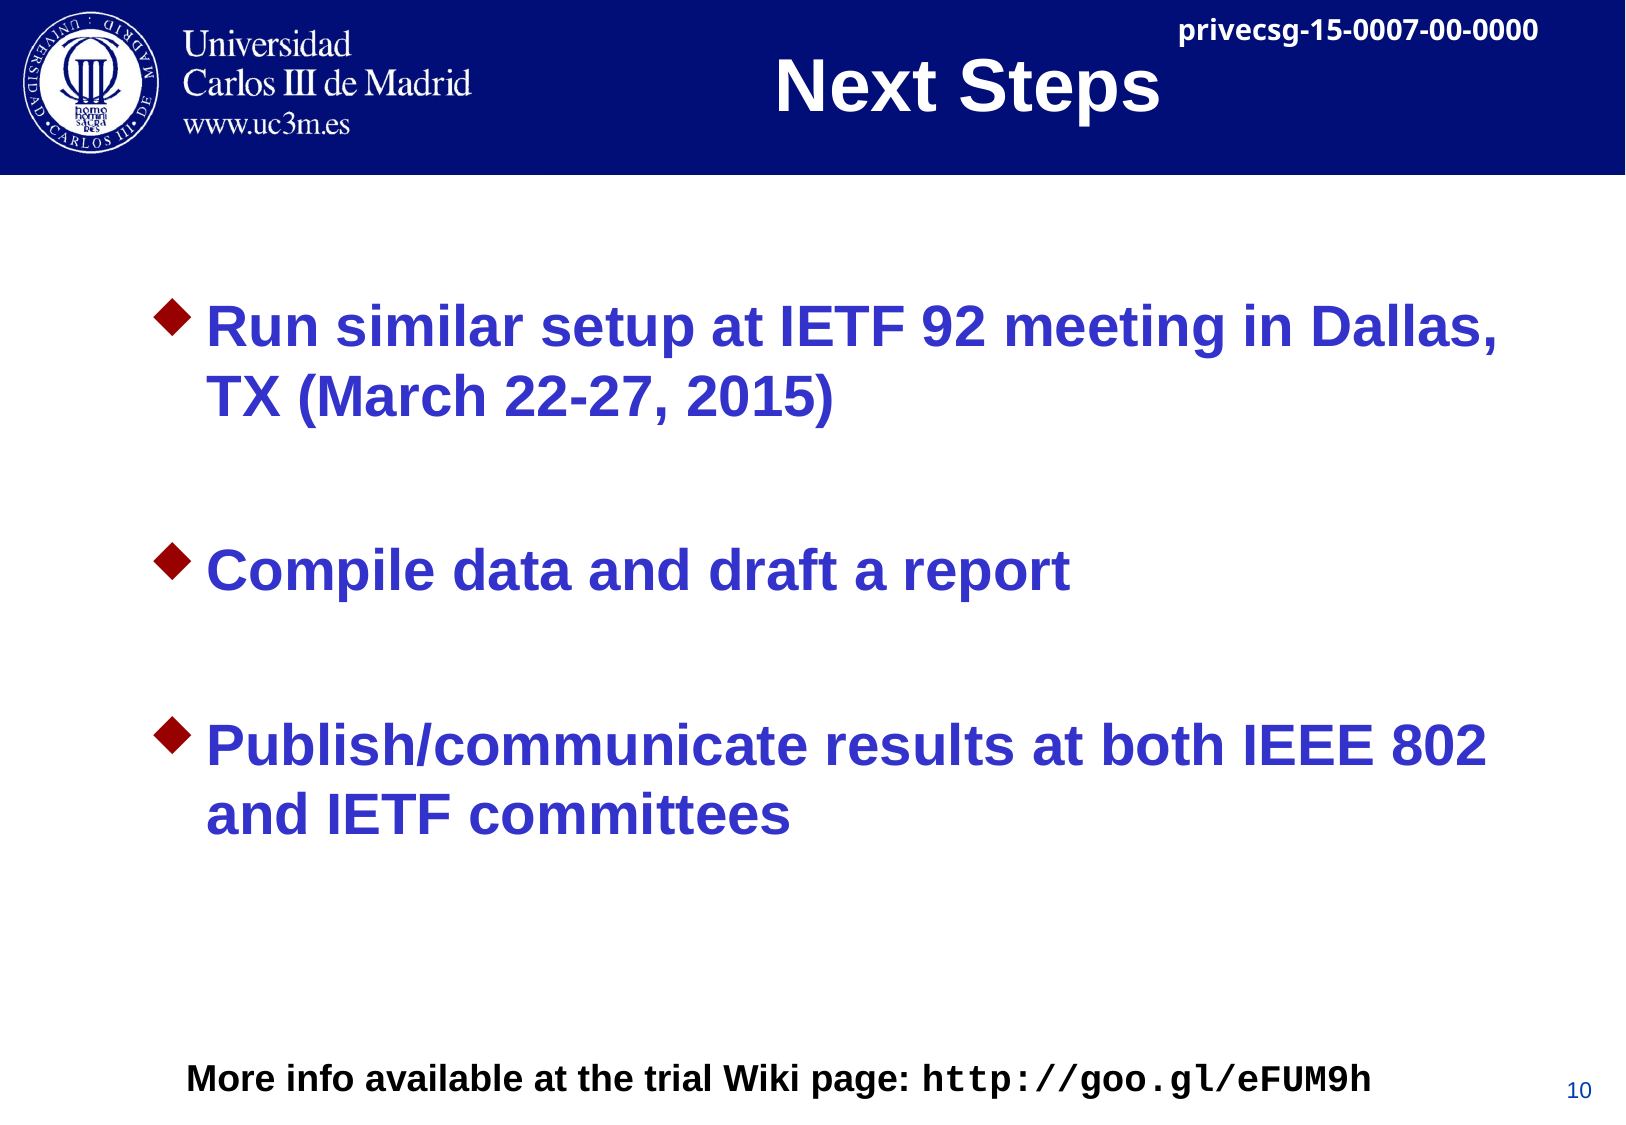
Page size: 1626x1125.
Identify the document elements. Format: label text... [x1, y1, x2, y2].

picture [0, 0, 1626, 175]
title Next Steps [448, 46, 1489, 129]
list Run similar setup at IETF 92 meeting in Dallas, TX (March 22-27, 2015) Compile data and draft a report Publish/communicate results at both IEEE 802 and IETF committees [134, 196, 1542, 1024]
text_box More info available at the trial Wiki page: http://goo.gl/eFUM9h [171, 1046, 1387, 1107]
